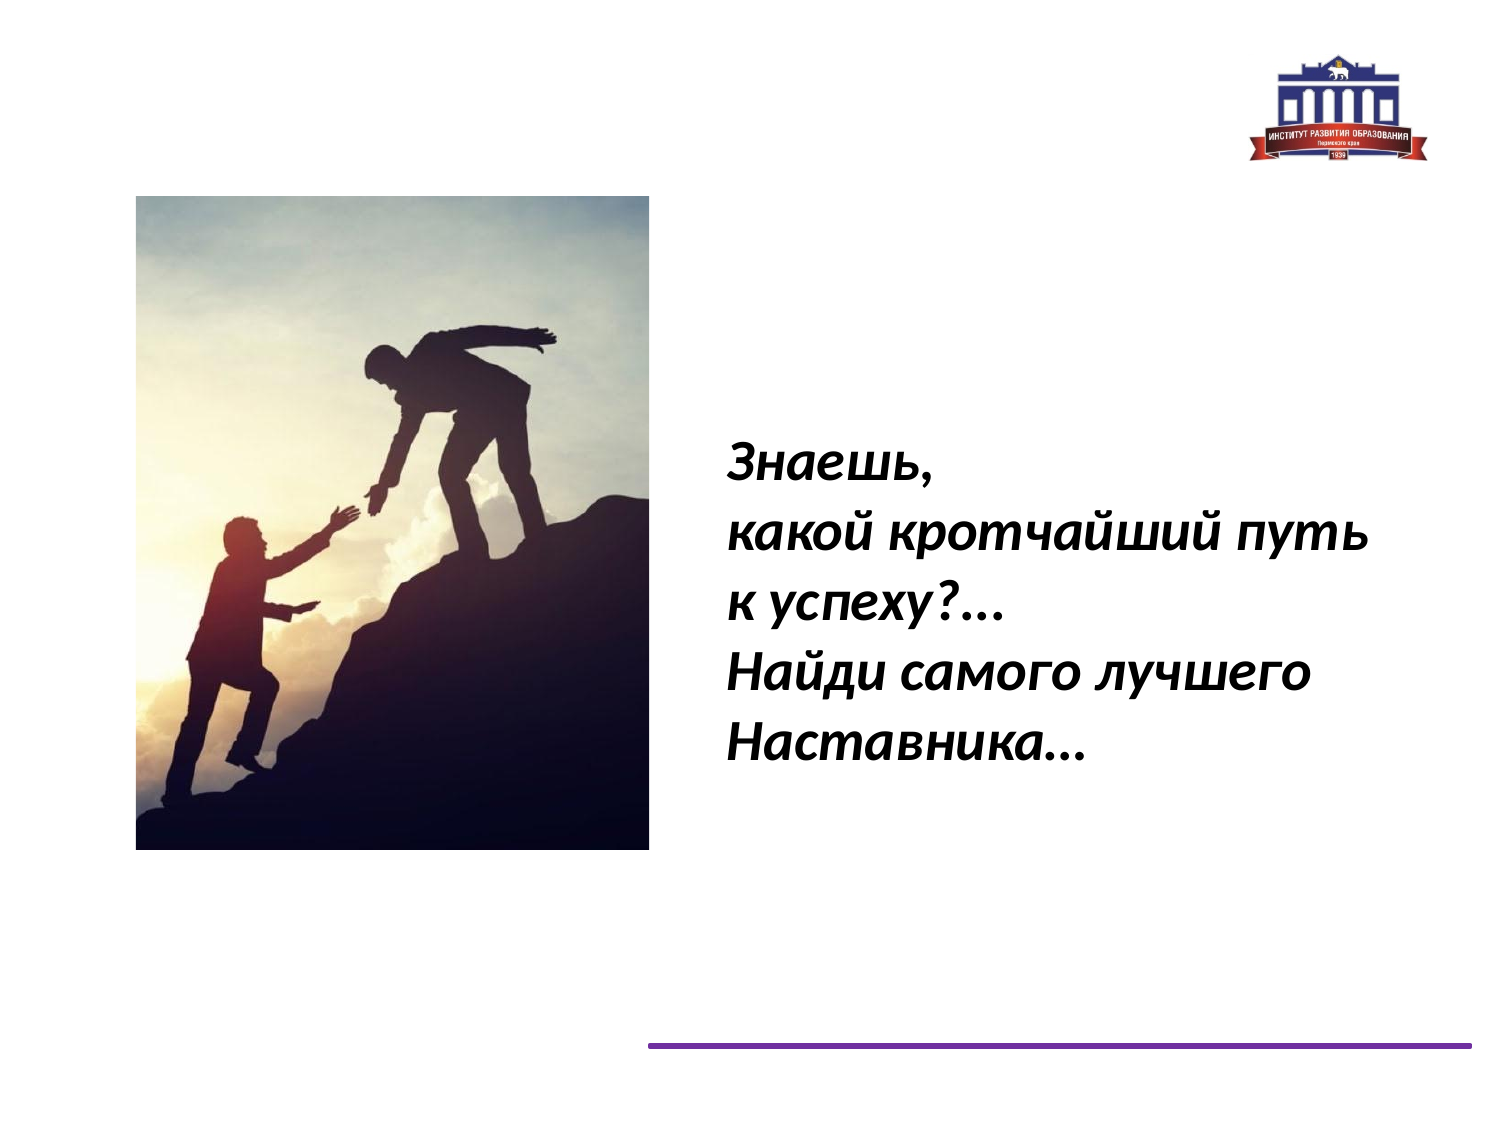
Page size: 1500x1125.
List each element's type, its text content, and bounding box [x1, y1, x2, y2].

picture [1247, 54, 1428, 162]
text_box [648, 1043, 1472, 1049]
title Знаешь, какой кротчайший путь к успеху?... Найди самого лучшего Наставника… [711, 503, 1447, 691]
picture [135, 195, 650, 850]
